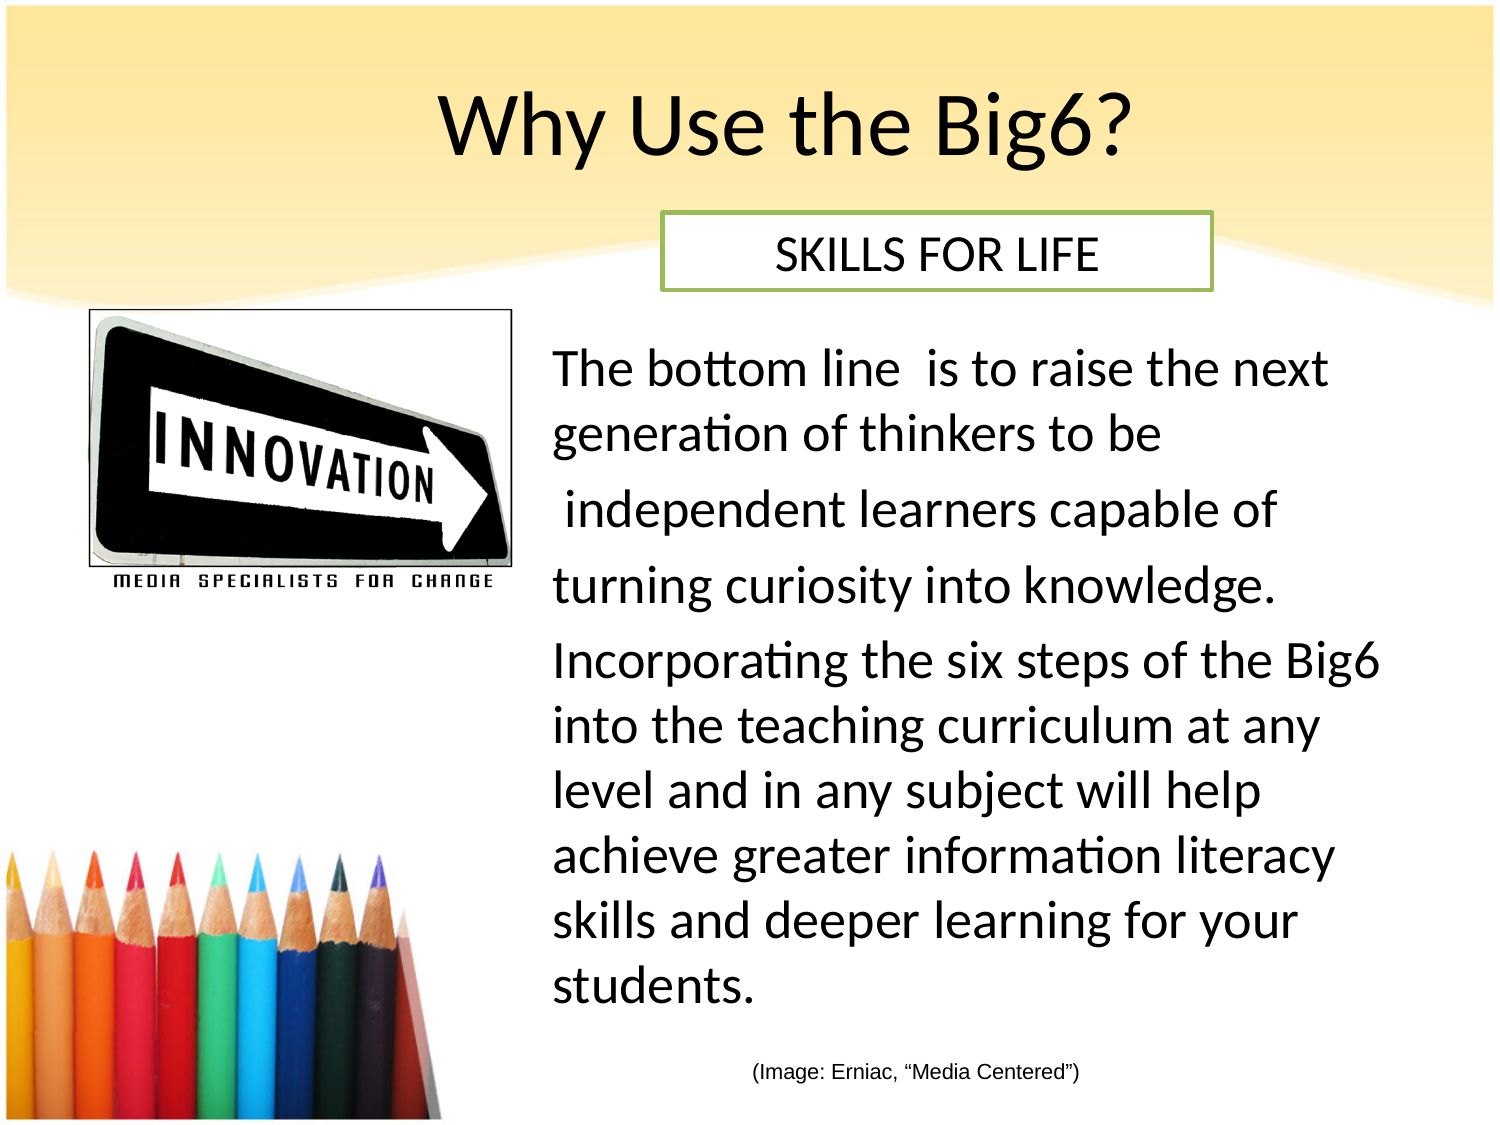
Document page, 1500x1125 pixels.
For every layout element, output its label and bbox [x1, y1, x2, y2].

picture [74, 299, 526, 601]
text_box [0, 0, 1500, 1125]
